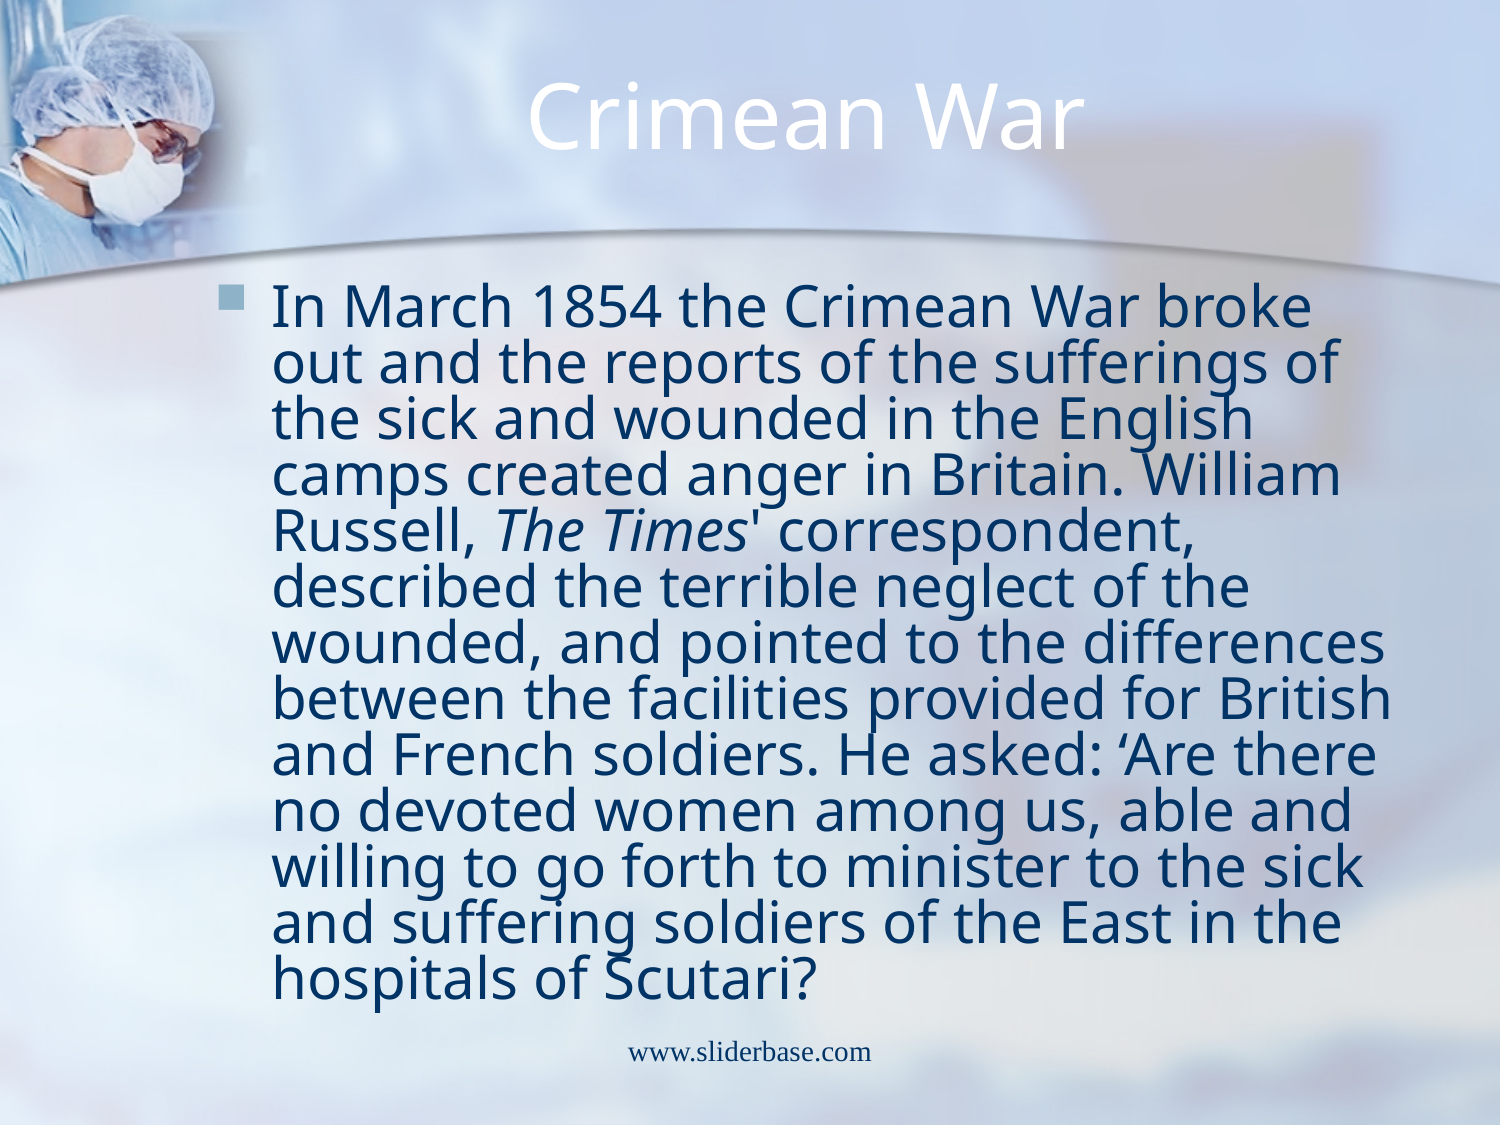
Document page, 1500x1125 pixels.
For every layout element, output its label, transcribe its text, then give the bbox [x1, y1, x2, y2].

list In March 1854 the Crimean War broke out and the reports of the sufferings of the sick and wounded in the English camps created anger in Britain. William Russell, The Times' correspondent, described the terrible neglect of the wounded, and pointed to the differences between the facilities provided for British and French soldiers. He asked: ‘Are there no devoted women among us, able and willing to go forth to minister to the sick and suffering soldiers of the East in the hospitals of Scutari? [200, 275, 1413, 1050]
picture [0, 0, 1500, 1125]
title Crimean War [200, 24, 1413, 200]
footer www.sliderbase.com [512, 1024, 988, 1103]
